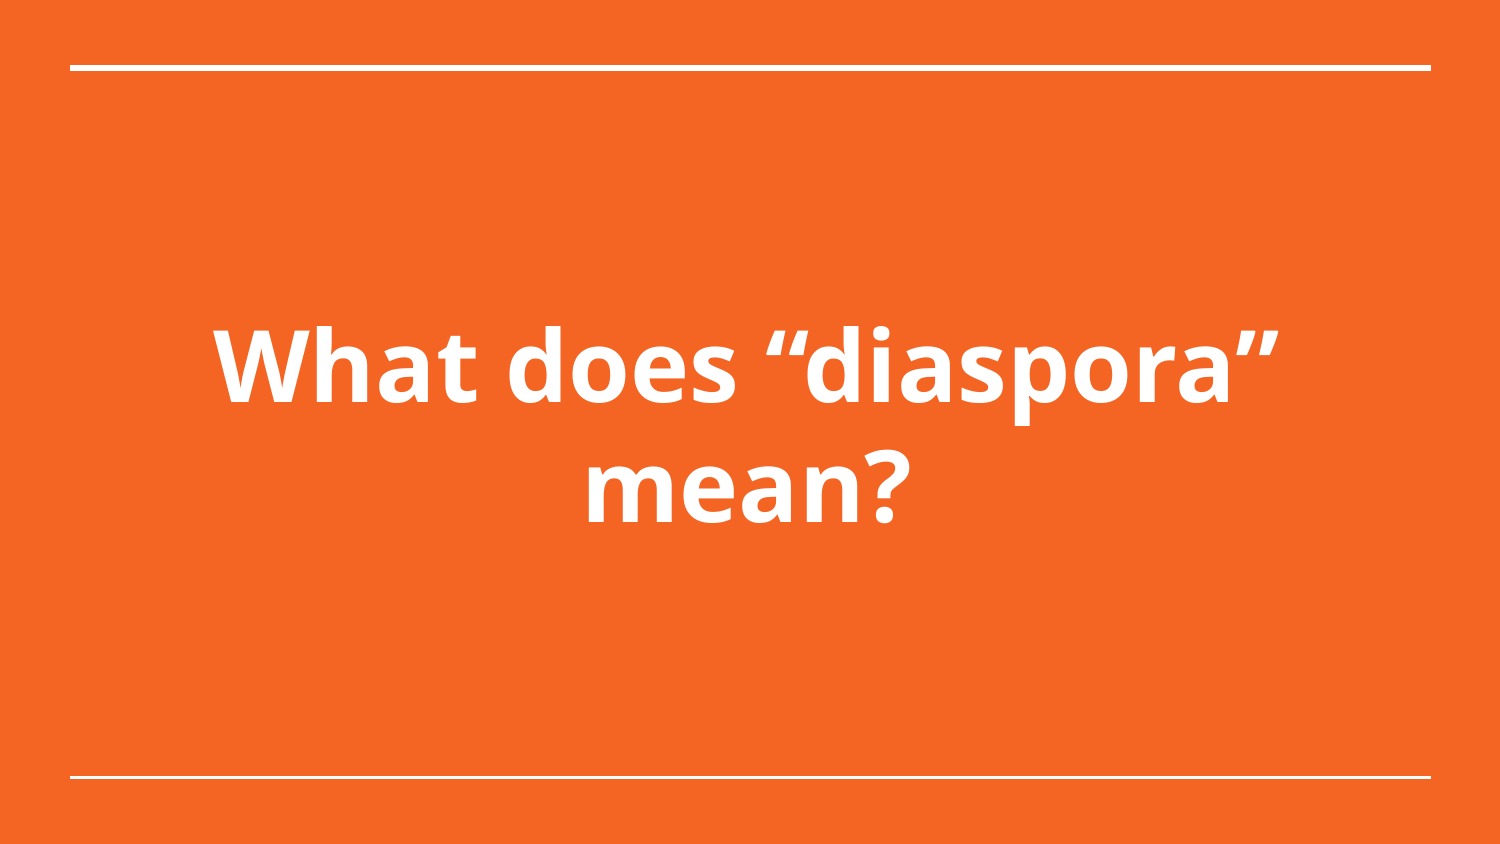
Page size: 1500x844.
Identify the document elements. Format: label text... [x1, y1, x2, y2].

title What does “diaspora” mean? [66, 296, 1428, 550]
